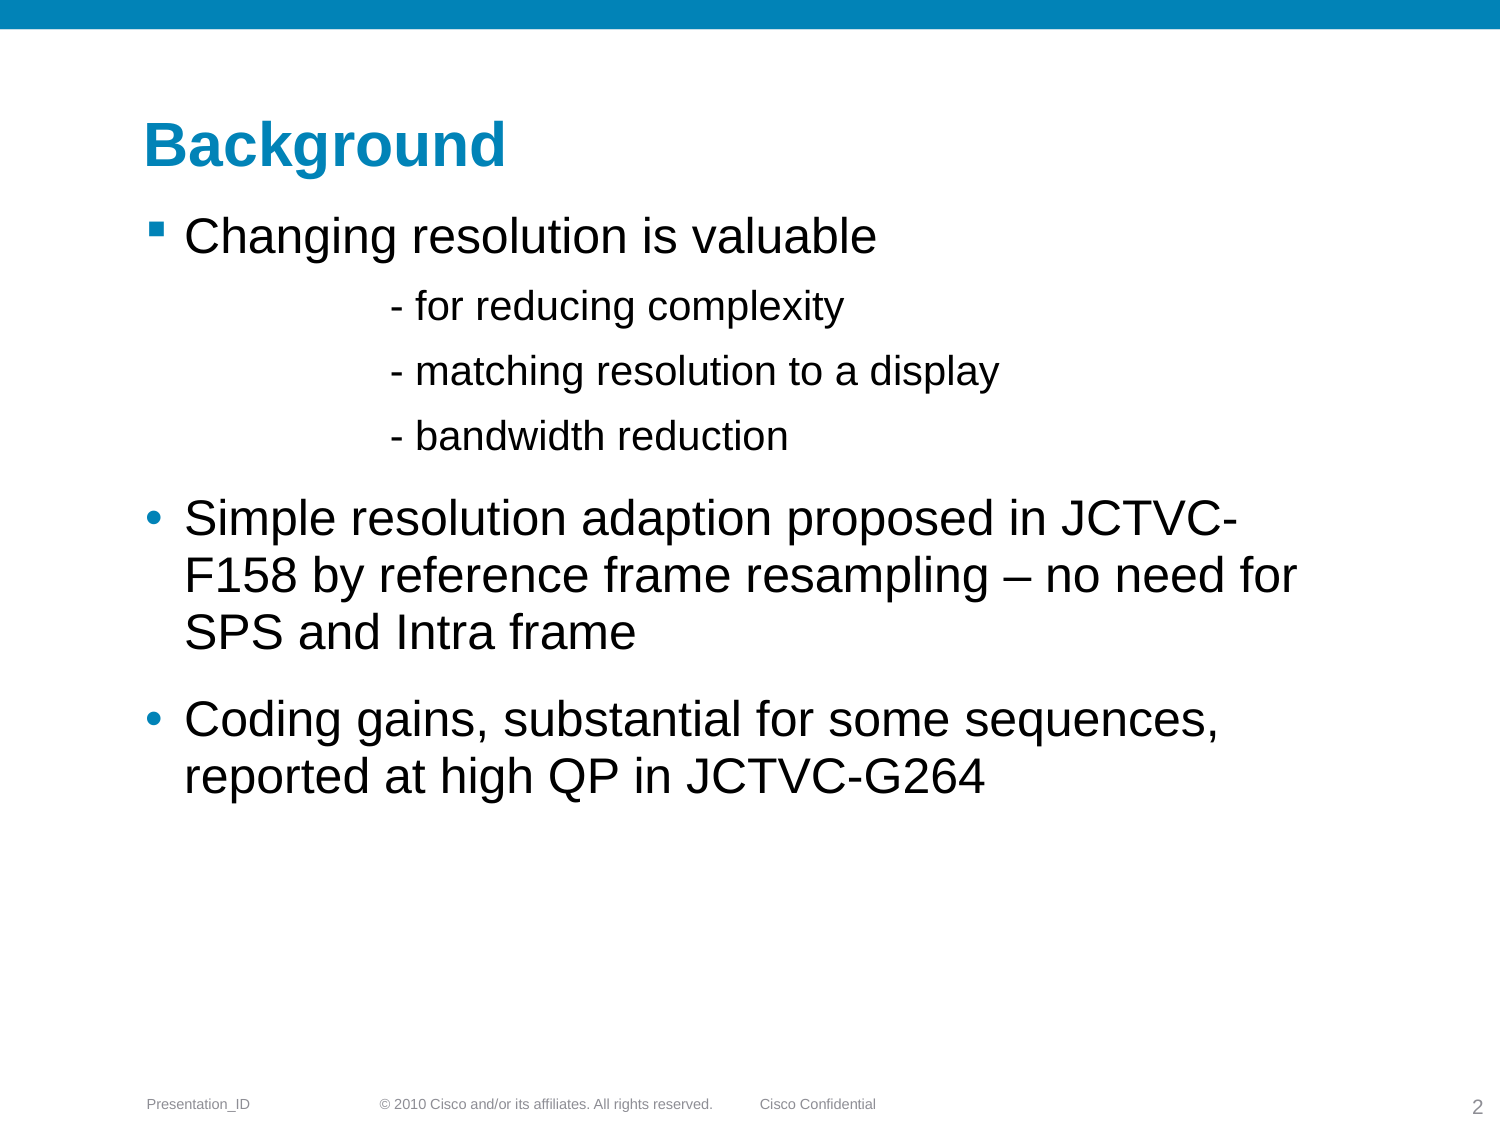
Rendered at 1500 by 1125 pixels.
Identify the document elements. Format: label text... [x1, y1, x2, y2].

title Background [130, 50, 1350, 188]
list Changing resolution is valuable - for reducing complexity - matching resolution to a display - bandwidth reduction Simple resolution adaption proposed in JCTVC-F158 by reference frame resampling – no need for SPS and Intra frame Coding gains, substantial for some sequences, reported at high QP in JCTVC-G264 [130, 200, 1350, 1005]
